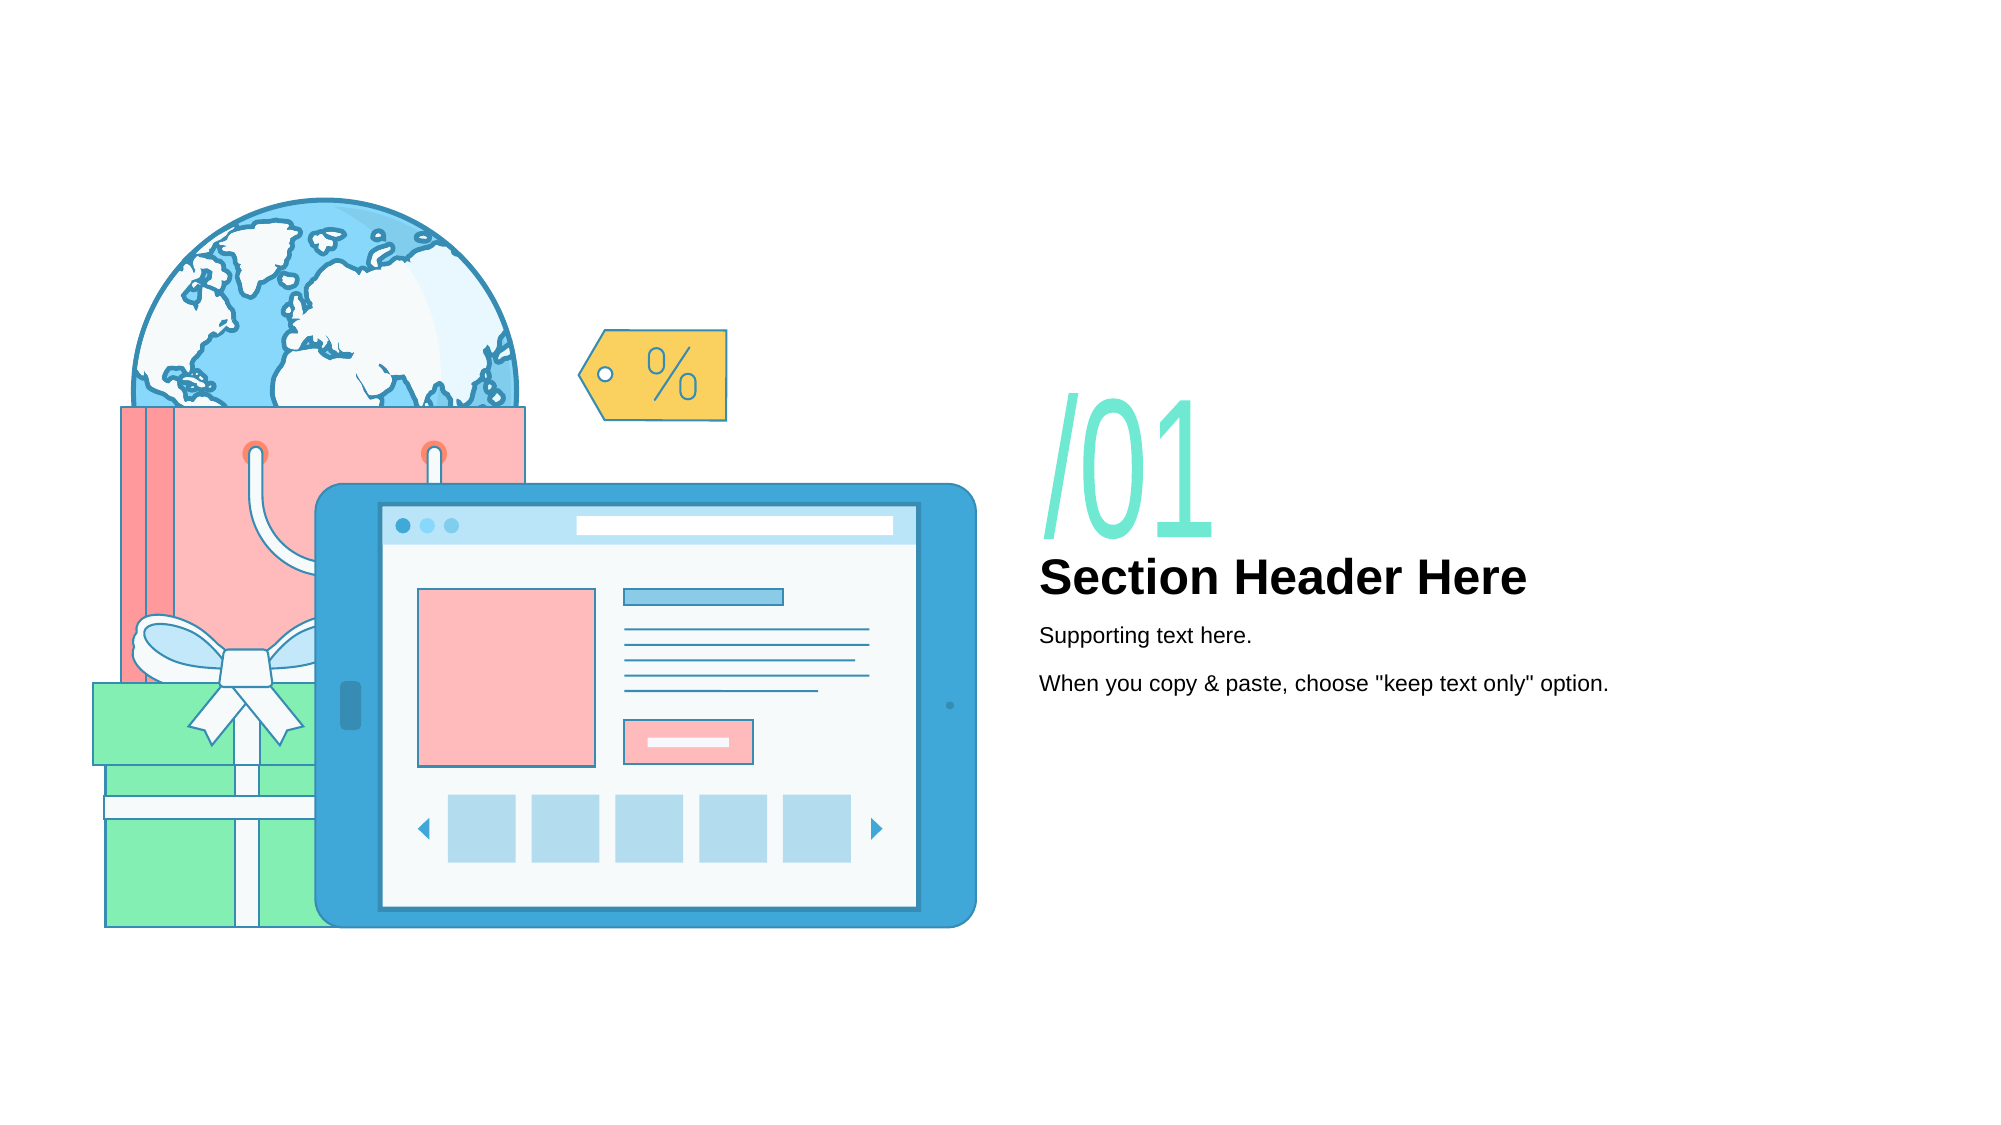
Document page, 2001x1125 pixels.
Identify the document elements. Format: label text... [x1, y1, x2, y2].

title Section Header Here [1024, 465, 1890, 612]
list Supporting text here. When you copy & paste, choose "keep text only" option. [1024, 612, 1891, 780]
